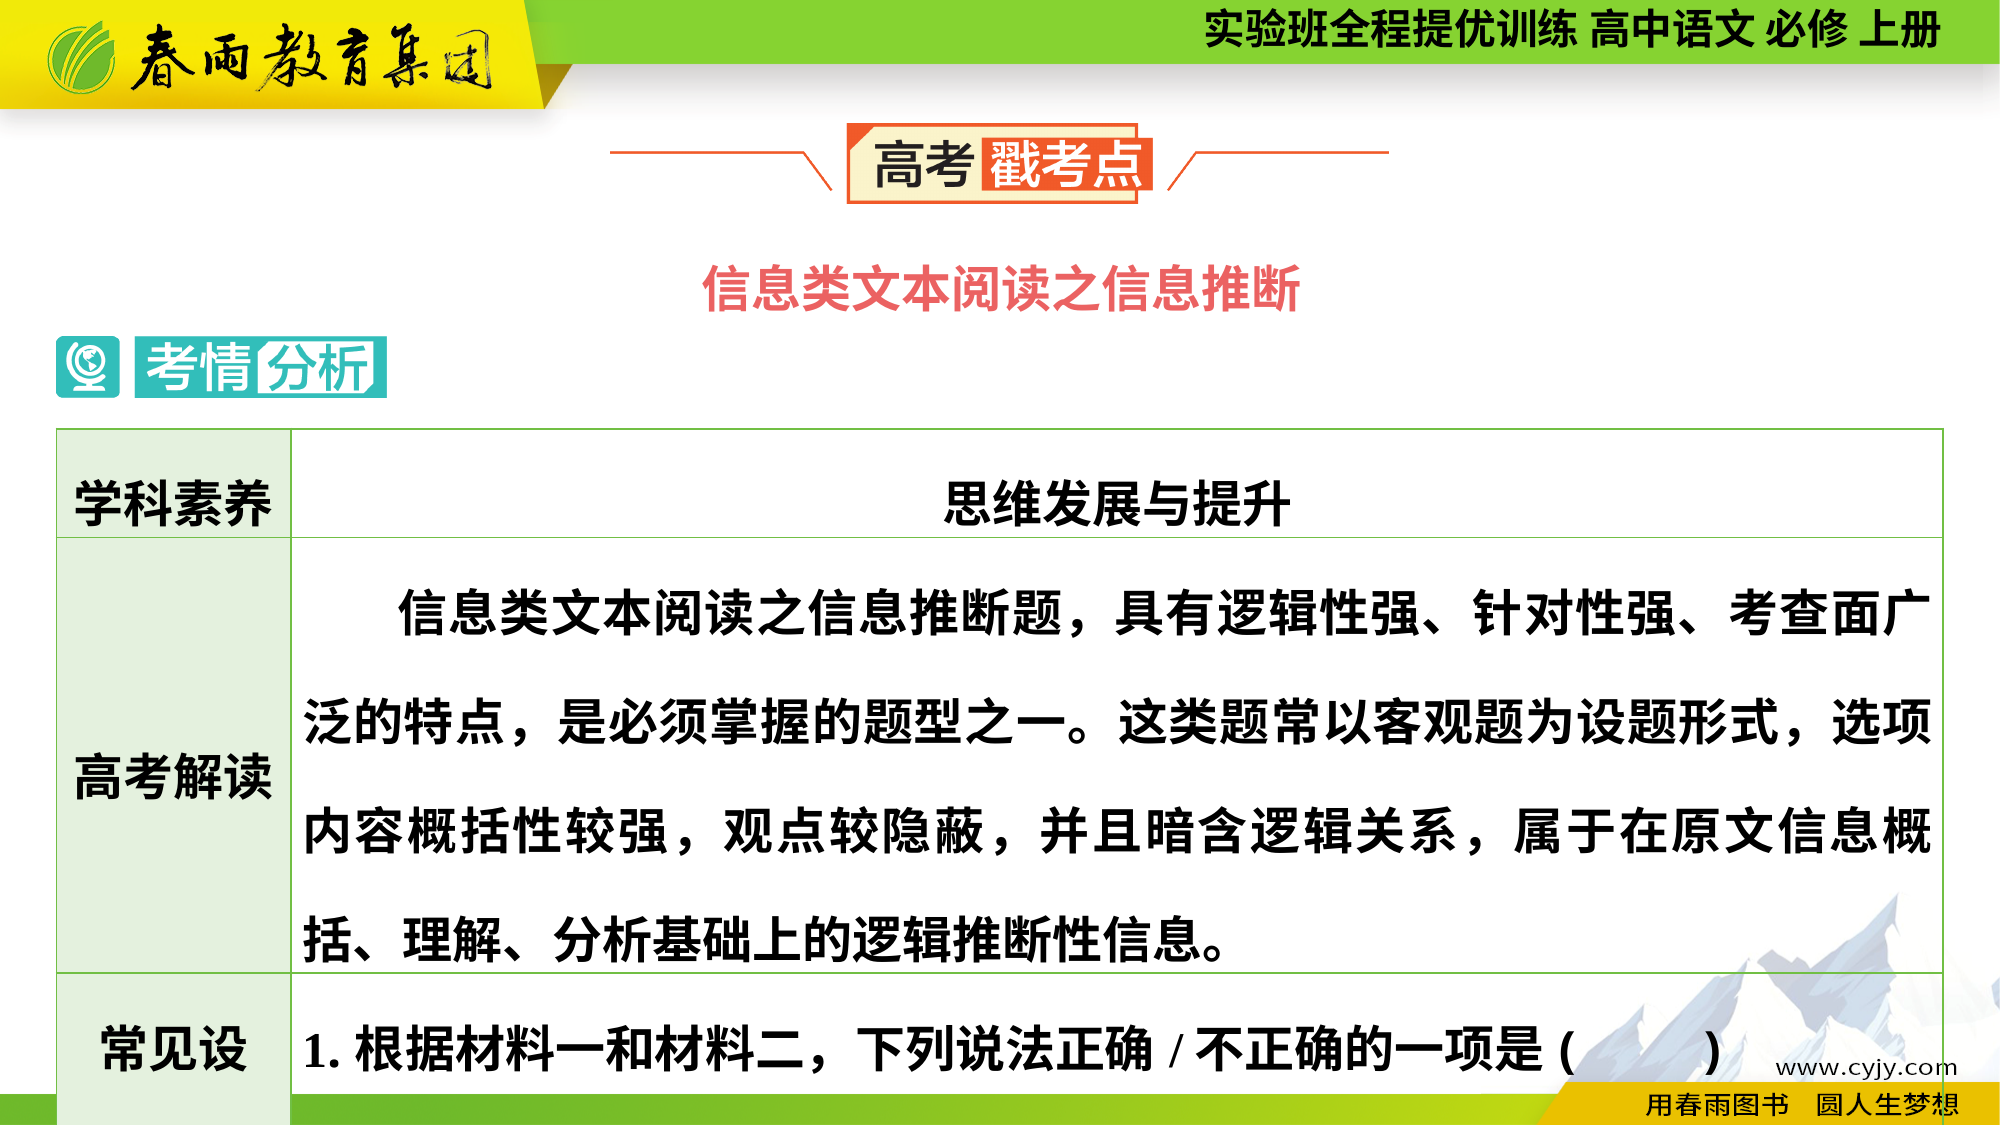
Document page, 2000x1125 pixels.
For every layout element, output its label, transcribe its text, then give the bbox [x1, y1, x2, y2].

table_cell 常见设 问方式 [57, 974, 290, 1125]
table_cell 信息类文本阅读之信息推断题，具有逻辑性强、针对性强、考查面广泛的特点，是必须掌握的题型之一。这类题常以客观题为设题形式，选项内容概括性较强，观点较隐蔽，并且暗含逻辑关系，属于在原文信息概括、理解、分析基础上的逻辑推断性信息。 [292, 538, 1942, 972]
table_cell 高考解读 [57, 538, 290, 972]
table_header 思维发展与提升 [292, 430, 1942, 537]
picture [0, 0, 2000, 1125]
table_header 学科素养 [57, 430, 290, 537]
table_cell 1.根据材料一和材料二，下列说法正确/不正确的一项是( ) 2.根据原文内容，下列说法正确/不正确的一项是( ) [292, 974, 1942, 1125]
list 信息类文本阅读之信息推断 [59, 219, 1944, 315]
